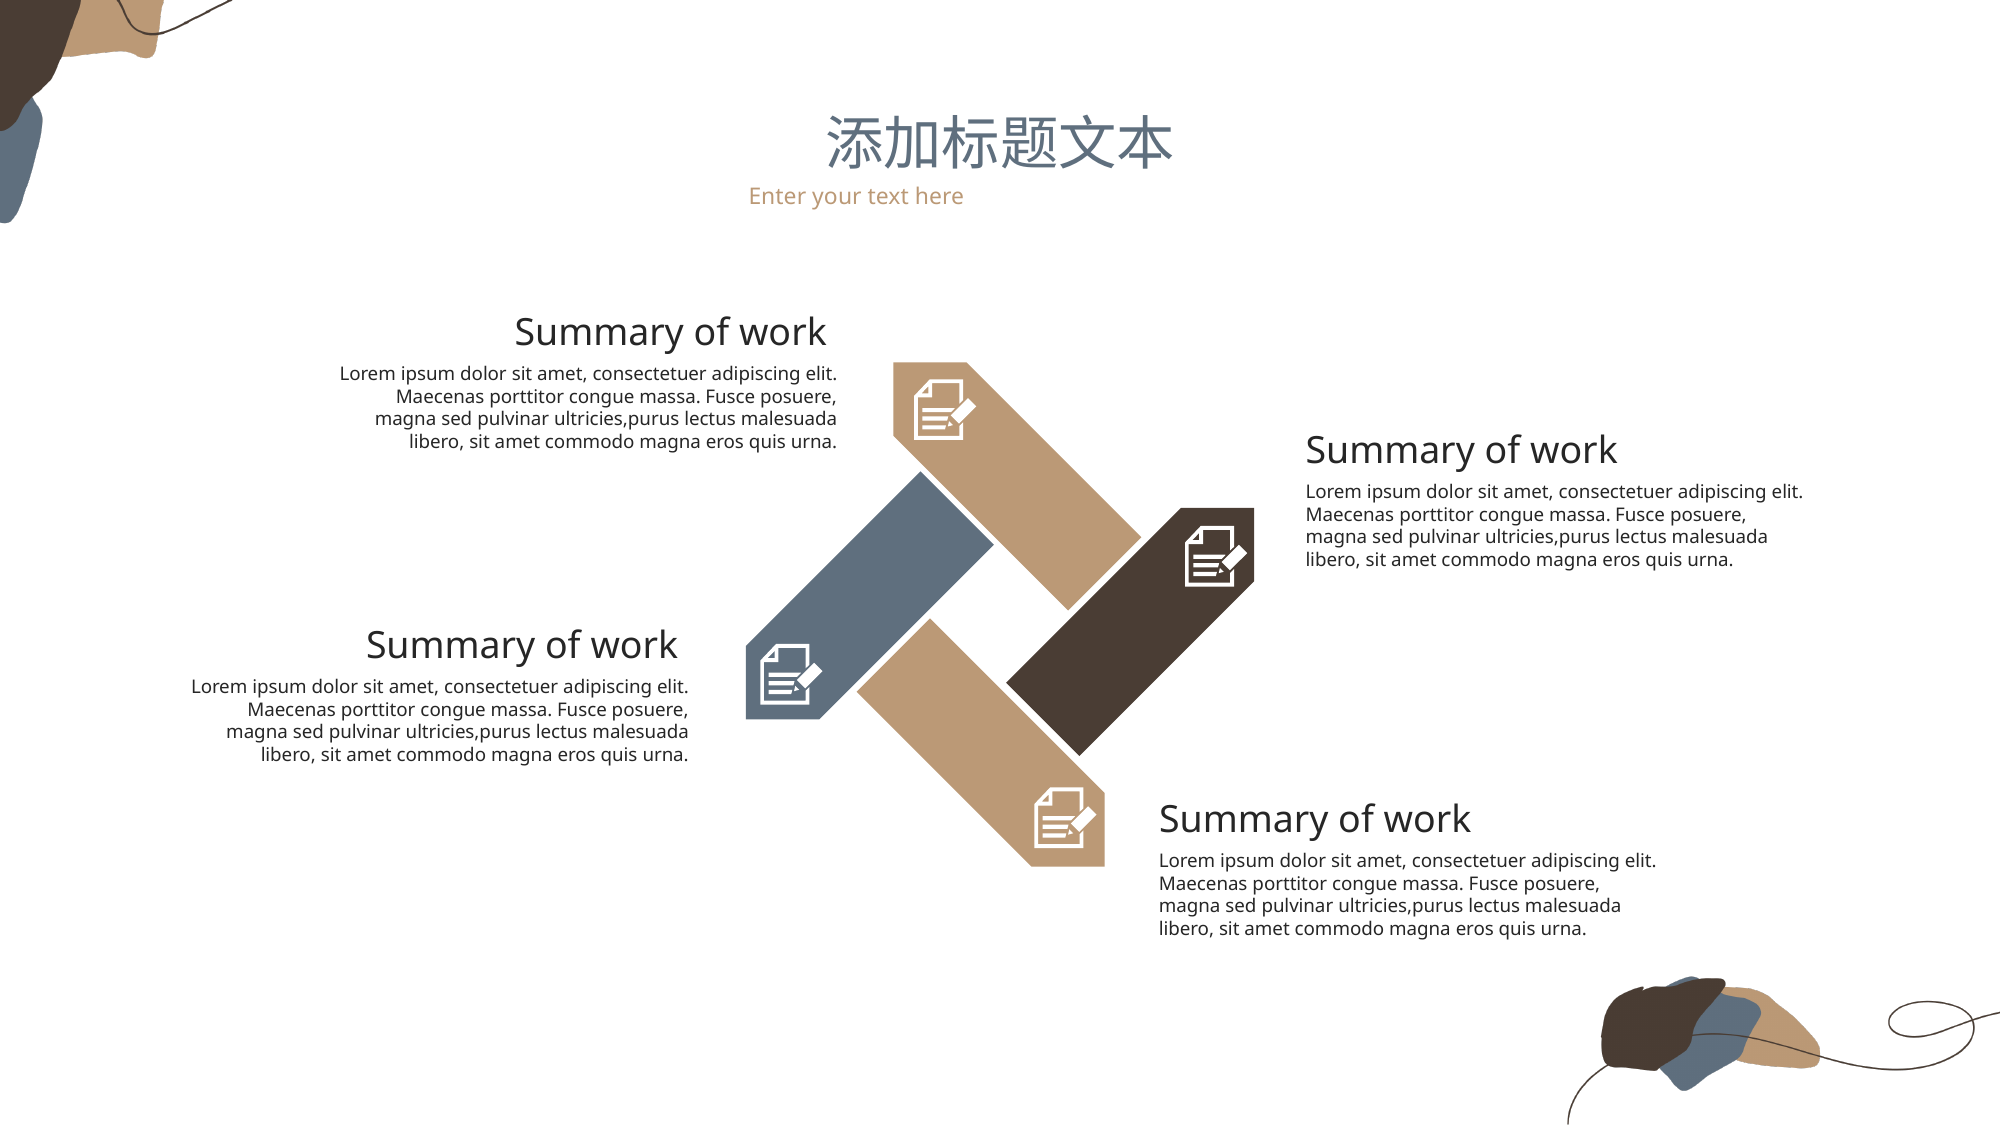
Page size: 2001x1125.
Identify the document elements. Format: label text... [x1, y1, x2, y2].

picture [0, 0, 321, 320]
text_box [1004, 506, 1256, 758]
text_box Summary of work [1, 613, 704, 674]
text_box [1034, 787, 1097, 849]
text_box [892, 361, 1143, 612]
text_box Lorem ipsum dolor sit amet, consectetuer adipiscing elit. Maecenas porttitor congue massa. Fusce posuere, magna sed pulvinar ultricies,purus lectus malesuada libero, sit amet commodo magna eros quis urna. [1144, 841, 1681, 947]
text_box Lorem ipsum dolor sit amet, consectetuer adipiscing elit. Maecenas porttitor congue massa. Fusce posuere, magna sed pulvinar ultricies,purus lectus malesuada libero, sit amet commodo magna eros quis urna. [166, 667, 703, 773]
text_box Summary of work [150, 300, 852, 361]
picture [1567, 976, 2000, 1125]
text_box [855, 617, 1106, 868]
text_box [1185, 525, 1248, 587]
text_box [914, 379, 977, 440]
text_box Lorem ipsum dolor sit amet, consectetuer adipiscing elit. Maecenas porttitor congue massa. Fusce posuere, magna sed pulvinar ultricies,purus lectus malesuada libero, sit amet commodo magna eros quis urna. [314, 354, 852, 460]
text_box [744, 469, 996, 721]
text_box 添加标题文本 [810, 98, 1190, 174]
text_box Summary of work [1144, 787, 1846, 848]
text_box [760, 643, 823, 705]
text_box Lorem ipsum dolor sit amet, consectetuer adipiscing elit. Maecenas porttitor congue massa. Fusce posuere, magna sed pulvinar ultricies,purus lectus malesuada libero, sit amet commodo magna eros quis urna. [1290, 472, 1828, 578]
text_box Enter your text here [733, 174, 1266, 217]
text_box Summary of work [1290, 418, 1992, 479]
